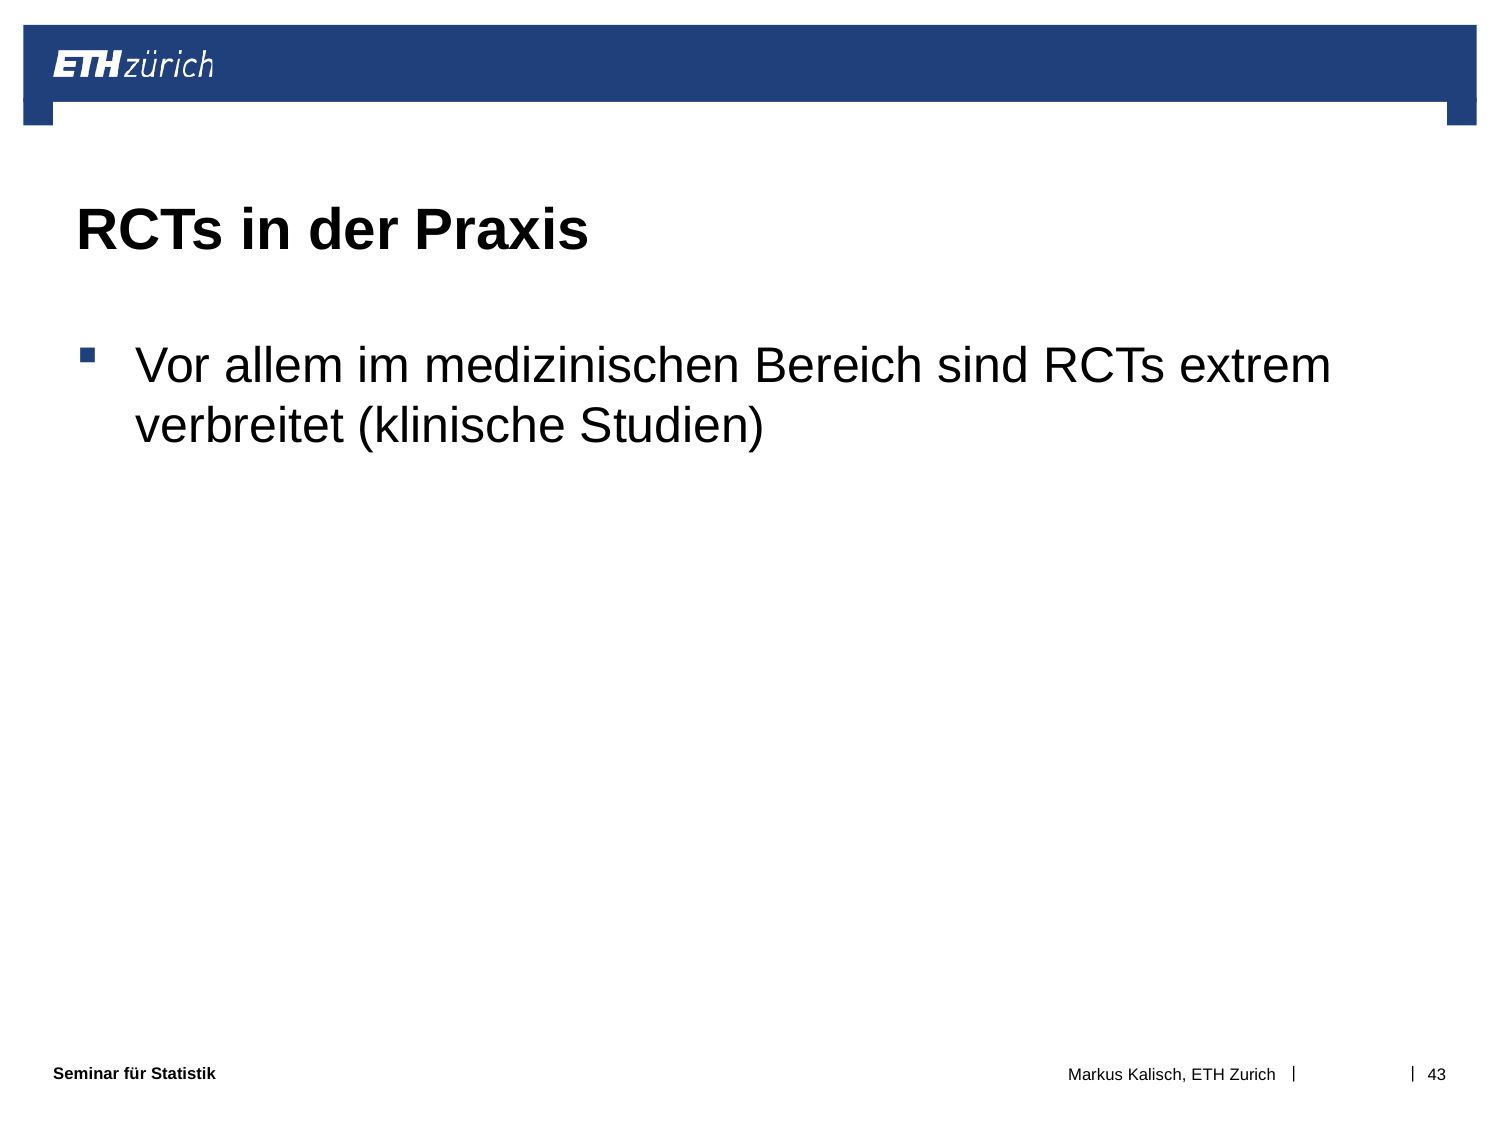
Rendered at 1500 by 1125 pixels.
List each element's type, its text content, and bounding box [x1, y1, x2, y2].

title RCTs in der Praxis [53, 101, 1447, 262]
footer Markus Kalisch, ETH Zurich [750, 1034, 1277, 1112]
slide_number 43 [1415, 1034, 1459, 1112]
list Vor allem im medizinischen Bereich sind RCTs extrem verbreitet (klinische Studien) [53, 332, 1445, 1024]
